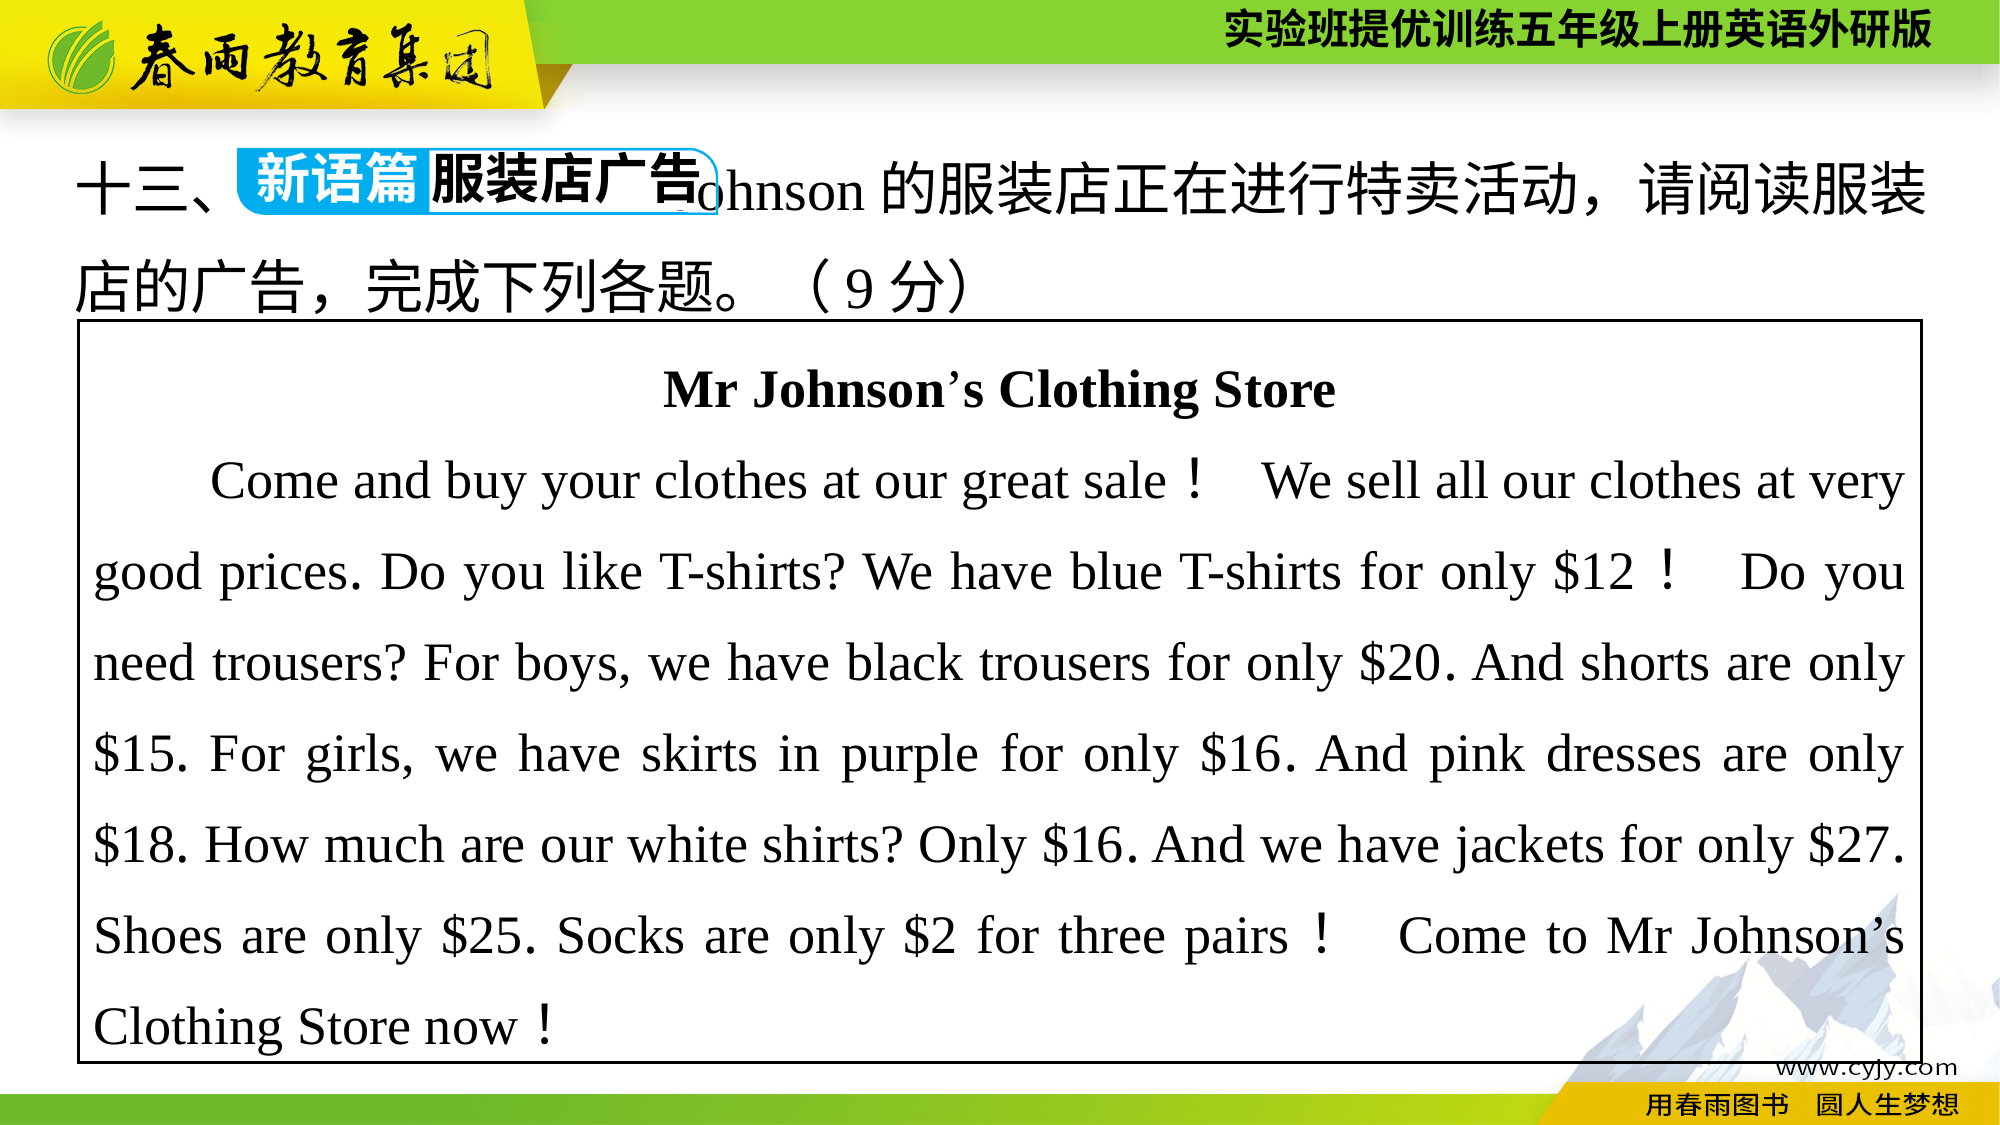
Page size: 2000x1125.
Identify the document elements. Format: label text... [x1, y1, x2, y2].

text_box Mr Johnson’s Clothing Store Come and buy your clothes at our great sale！ We sell all our clothes at very good prices. Do you like T-shirts? We have blue T-shirts for only $12！ Do you need trousers? For boys, we have black trousers for only $20. And shorts are only $15. For girls, we have skirts in purple for only $16. And pink dresses are only $18. How much are our white shirts? Only $16. And we have jackets for only $27. Shoes are only $25. Socks are only $2 for three pairs！ Come to Mr Johnson’s Clothing Store now！ [78, 320, 1922, 1063]
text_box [231, 137, 722, 219]
list 十三、 Johnson的服装店正在进行特卖活动，请阅读服装店的广告，完成下列各题。（9分） [59, 116, 1944, 318]
picture [0, 0, 2000, 1125]
